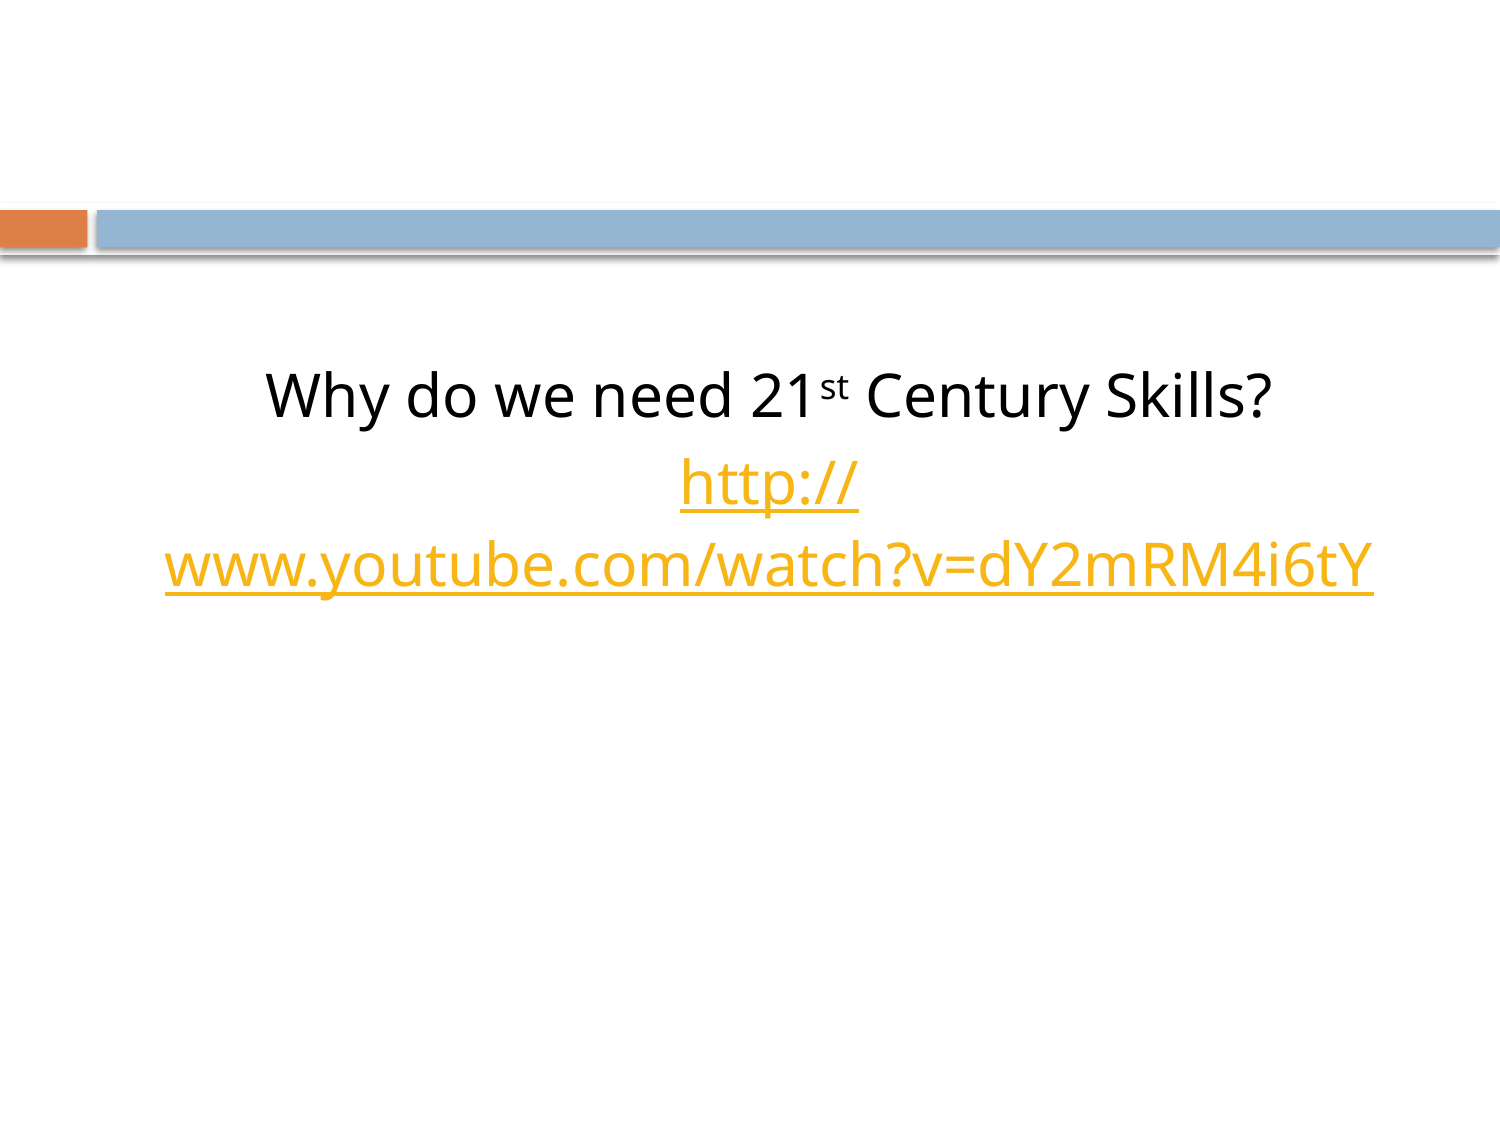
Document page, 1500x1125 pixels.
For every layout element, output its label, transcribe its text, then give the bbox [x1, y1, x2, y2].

list Why do we need 21st Century Skills? http://www.youtube.com/watch?v=dY2mRM4i6tY [100, 262, 1438, 1000]
